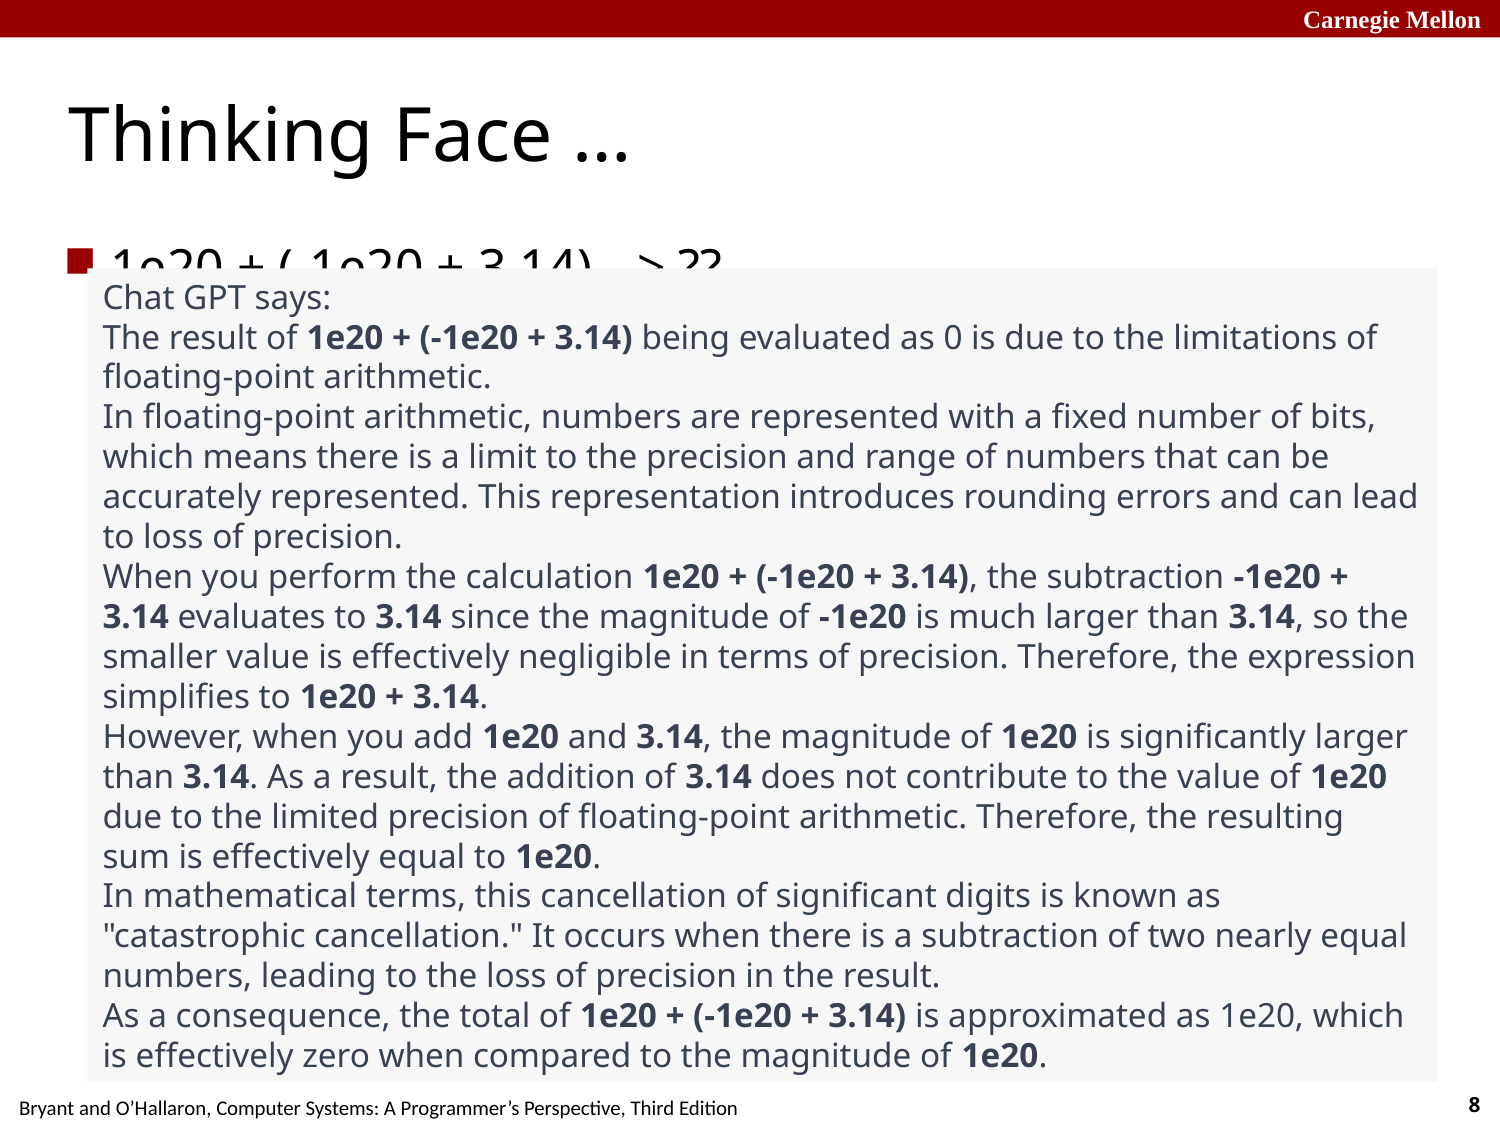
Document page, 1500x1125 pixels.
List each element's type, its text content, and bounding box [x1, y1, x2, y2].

title Thinking Face … [62, 41, 1438, 222]
text_box Chat GPT says: The result of 1e20 + (-1e20 + 3.14) being evaluated as 0 is due to the limitations of floating-point arithmetic. In floating-point arithmetic, numbers are represented with a fixed number of bits, which means there is a limit to the precision and range of numbers that can be accurately represented. This representation introduces rounding errors and can lead to loss of precision. When you perform the calculation 1e20 + (-1e20 + 3.14), the subtraction -1e20 + 3.14 evaluates to 3.14 since the magnitude of -1e20 is much larger than 3.14, so the smaller value is effectively negligible in terms of precision. Therefore, the expression simplifies to 1e20 + 3.14. However, when you add 1e20 and 3.14, the magnitude of 1e20 is significantly larger than 3.14. As a result, the addition of 3.14 does not contribute to the value of 1e20 due to the limited precision of floating-point arithmetic. Therefore, the resulting sum is effectively equal to 1e20. In mathematical terms, this cancellation of significant digits is known as "catastrophic cancellation." It occurs when there is a subtraction of two nearly equal numbers, leading to the loss of precision in the result. As a consequence, the total of 1e20 + (-1e20 + 3.14) is approximated as 1e20, which is effectively zero when compared to the magnitude of 1e20. [87, 268, 1438, 1082]
list 1e20 + (-1e20 + 3.14) --> ?? [62, 228, 1438, 1122]
